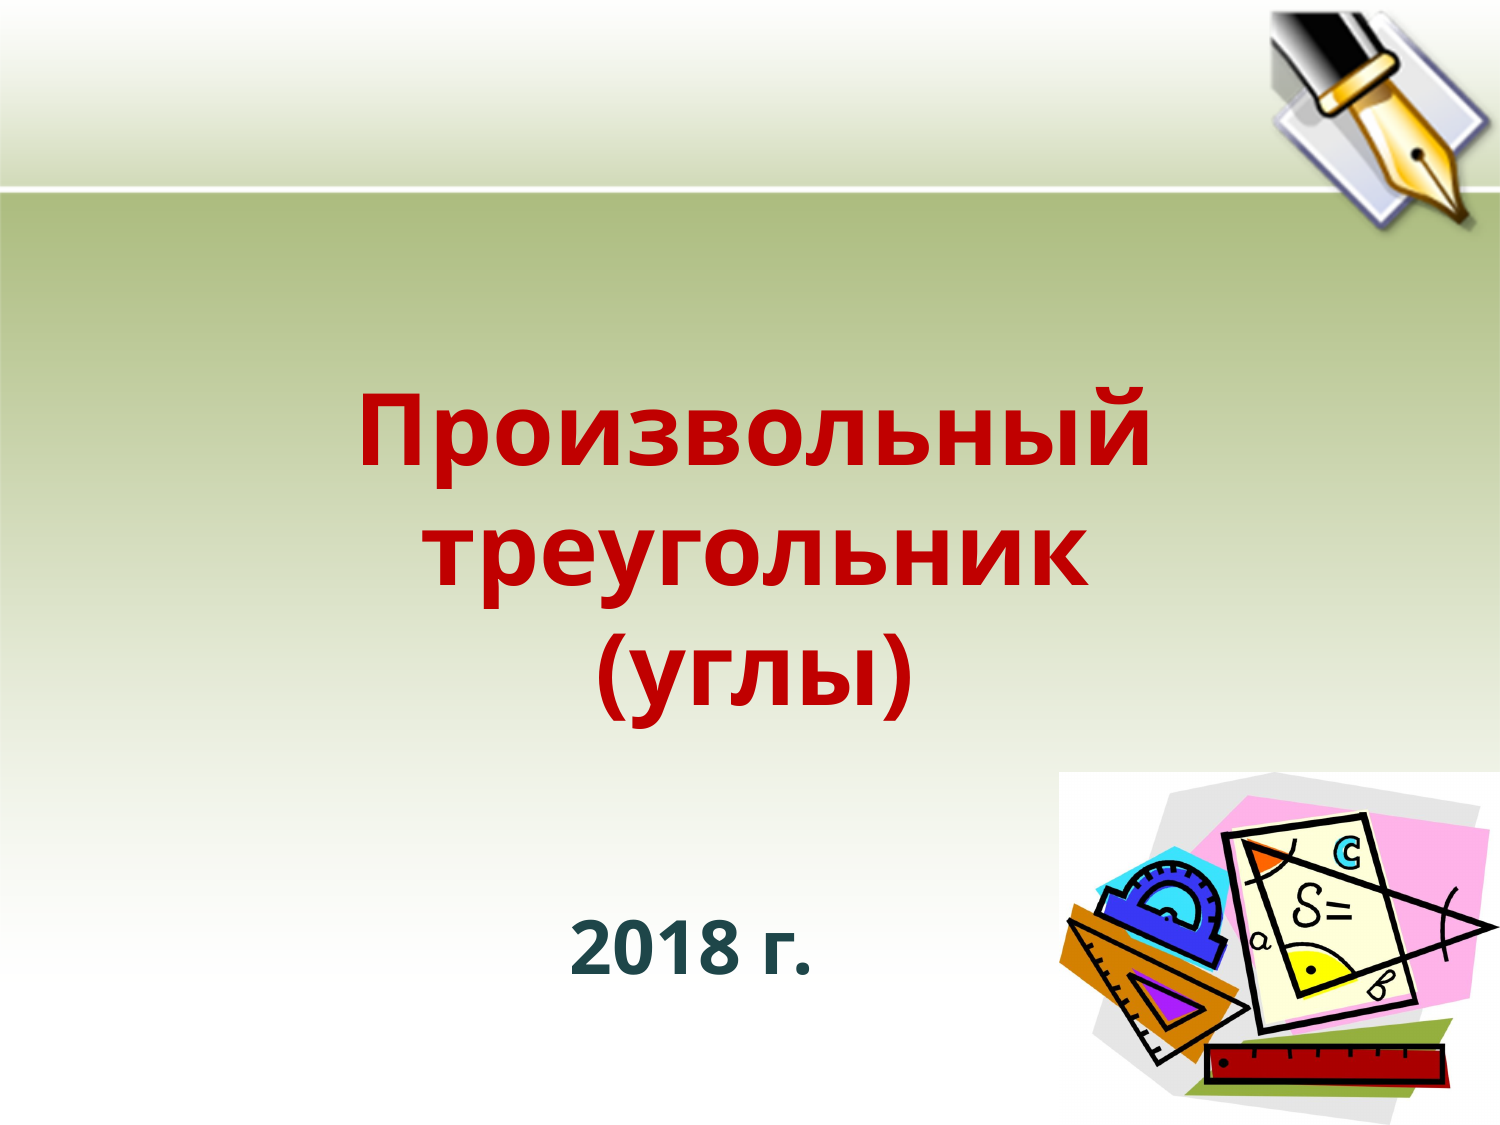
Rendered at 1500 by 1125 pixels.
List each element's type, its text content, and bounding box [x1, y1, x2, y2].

picture [0, 0, 1500, 1125]
text_box Произвольный треугольник (углы) [86, 358, 1425, 933]
text_box 2018 г. [554, 892, 829, 998]
text_box [53, 173, 1436, 956]
